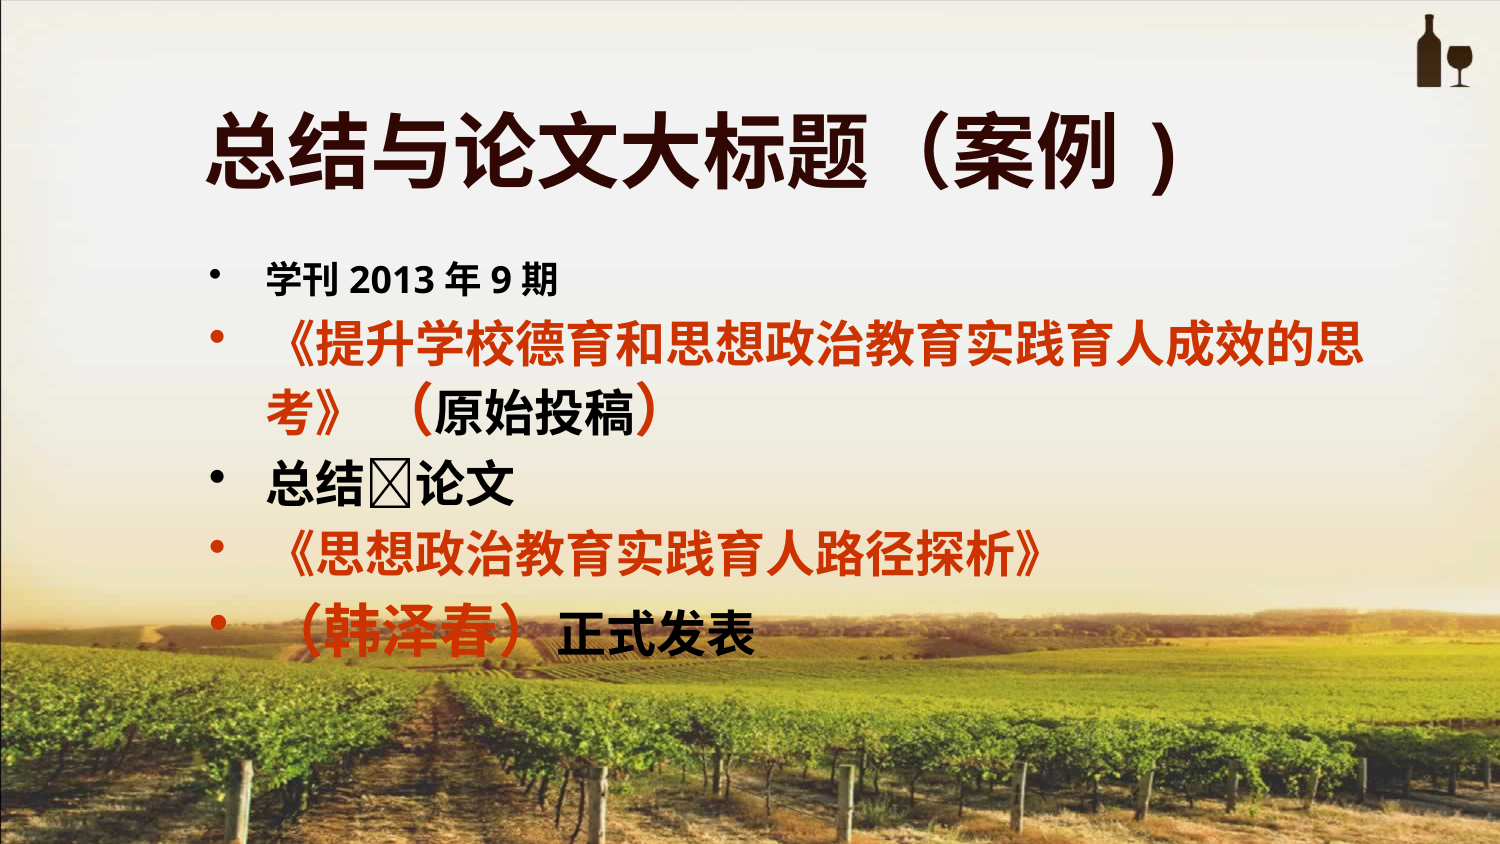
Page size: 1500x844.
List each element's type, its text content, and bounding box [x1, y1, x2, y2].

list 学刊2013年9期 《提升学校德育和思想政治教育实践育人成效的思考》 （原始投稿） 总结论文 《思想政治教育实践育人路径探析》 （韩泽春）正式发表 [193, 248, 1470, 755]
title 总结与论文大标题（案例) [188, 26, 1468, 207]
picture [0, 0, 1500, 844]
